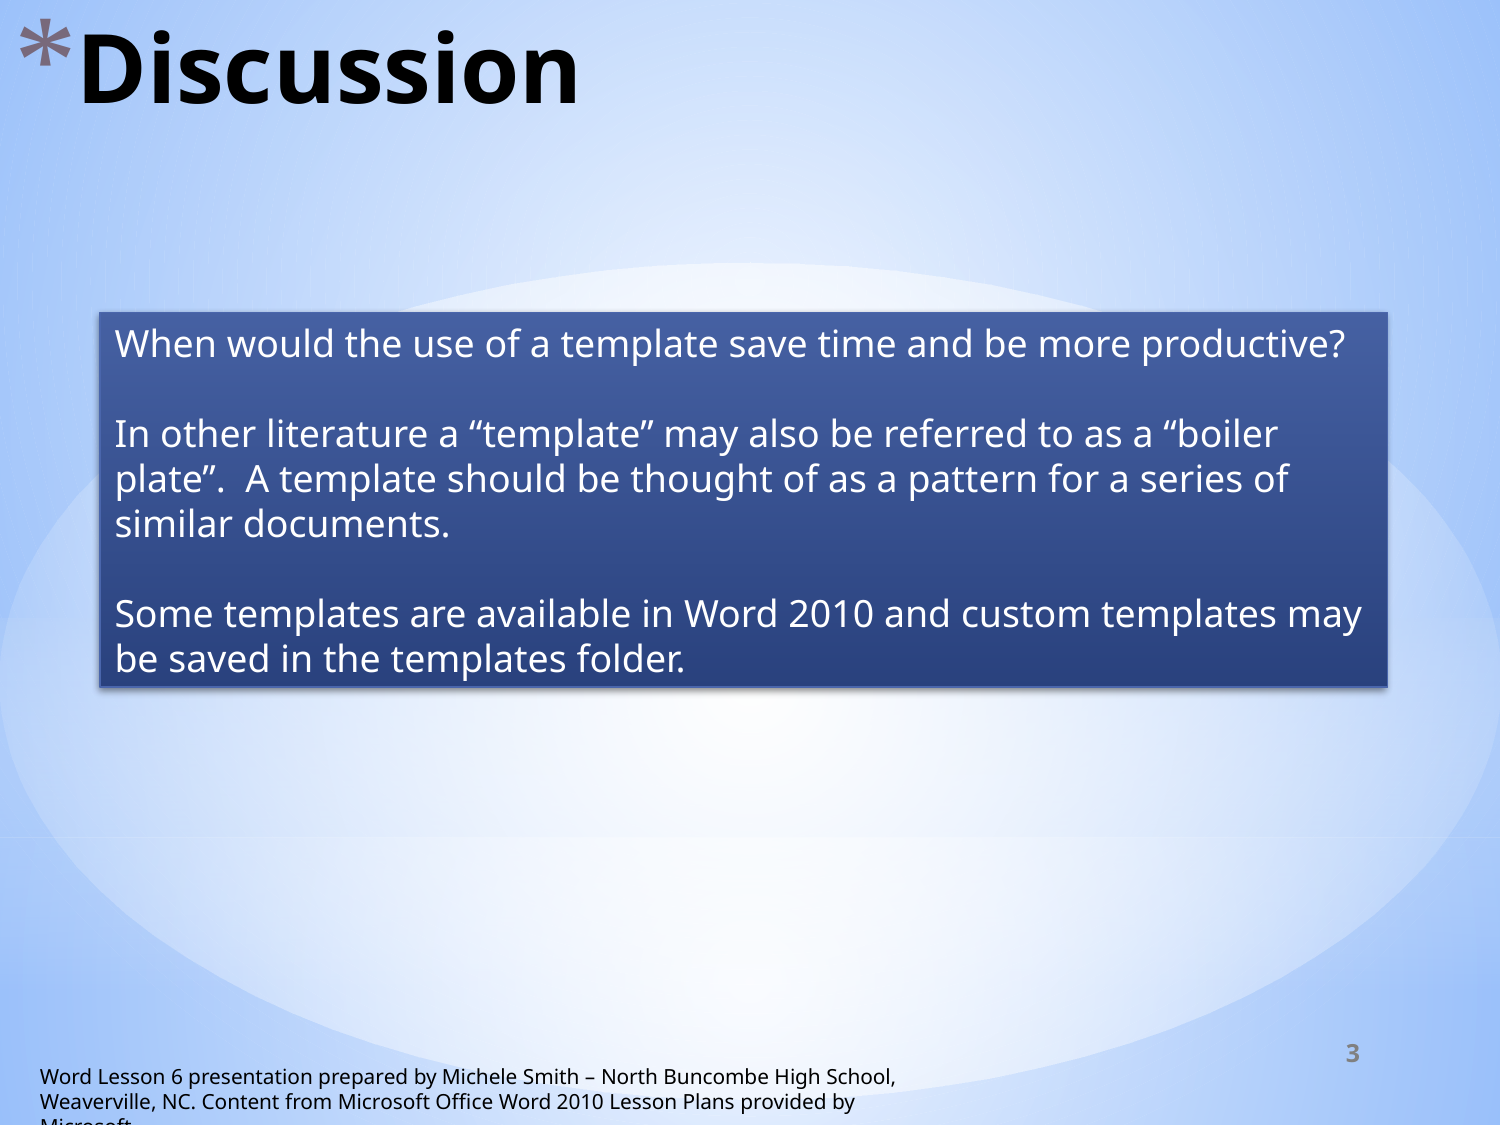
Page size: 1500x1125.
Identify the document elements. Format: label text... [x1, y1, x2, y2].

footer Word Lesson 6 presentation prepared by Michele Smith – North Buncombe High School, Weaverville, NC. Content from Microsoft Office Word 2010 Lesson Plans provided by Microsoft. [24, 1056, 963, 1125]
slide_number 3 [1074, 1025, 1375, 1085]
text_box When would the use of a template save time and be more productive? In other literature a “template” may also be referred to as a “boiler plate”. A template should be thought of as a pattern for a series of similar documents. Some templates are available in Word 2010 and custom templates may be saved in the templates folder. [99, 312, 1388, 688]
title Discussion [0, 0, 1350, 188]
